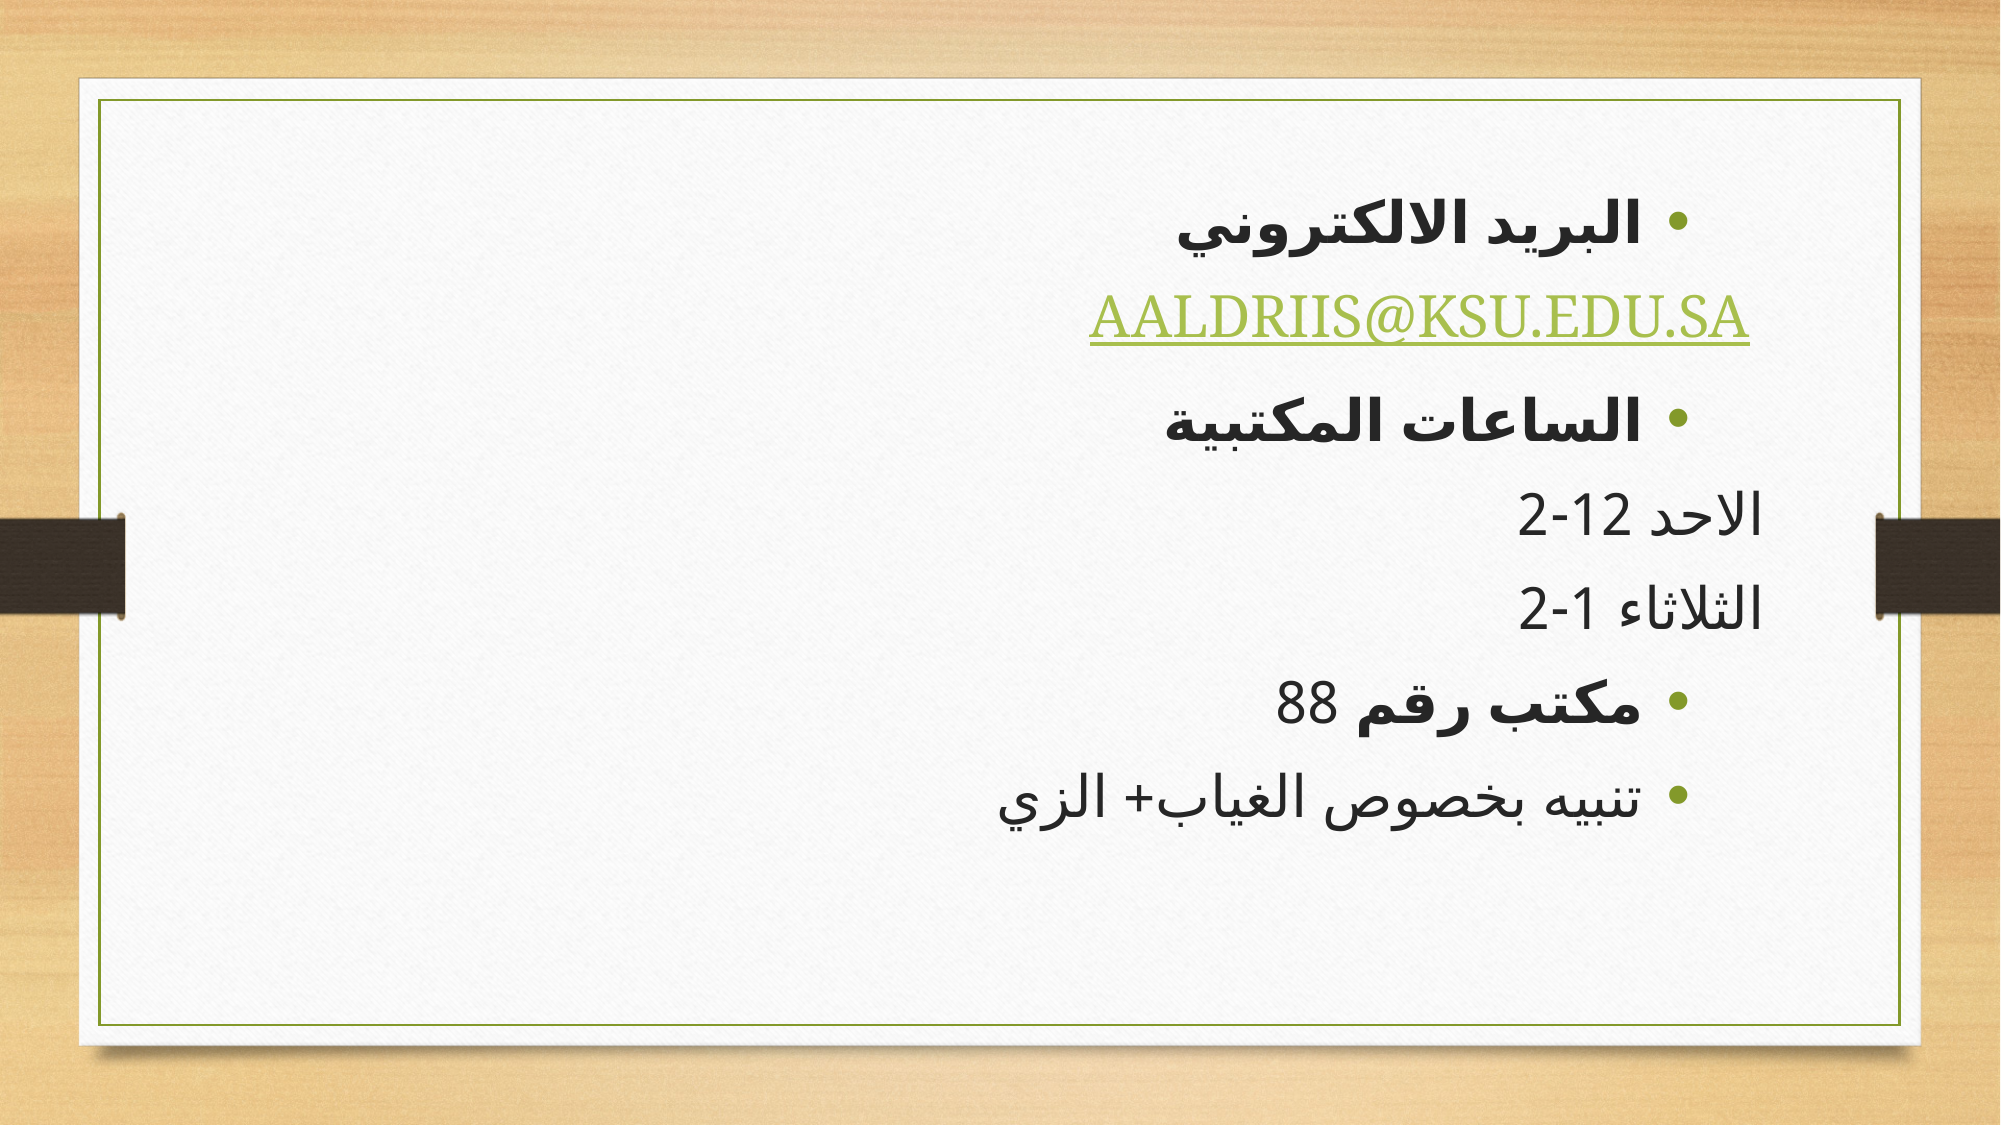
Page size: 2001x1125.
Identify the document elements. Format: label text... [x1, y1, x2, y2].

list البريد الالكتروني AALDRIIS@KSU.EDU.SA الساعات المكتبية الاحد 12-2 الثلاثاء 1-2 مكتب رقم 88 تنبيه بخصوص الغياب+ الزي [205, 177, 1780, 890]
picture [0, 0, 2001, 1125]
